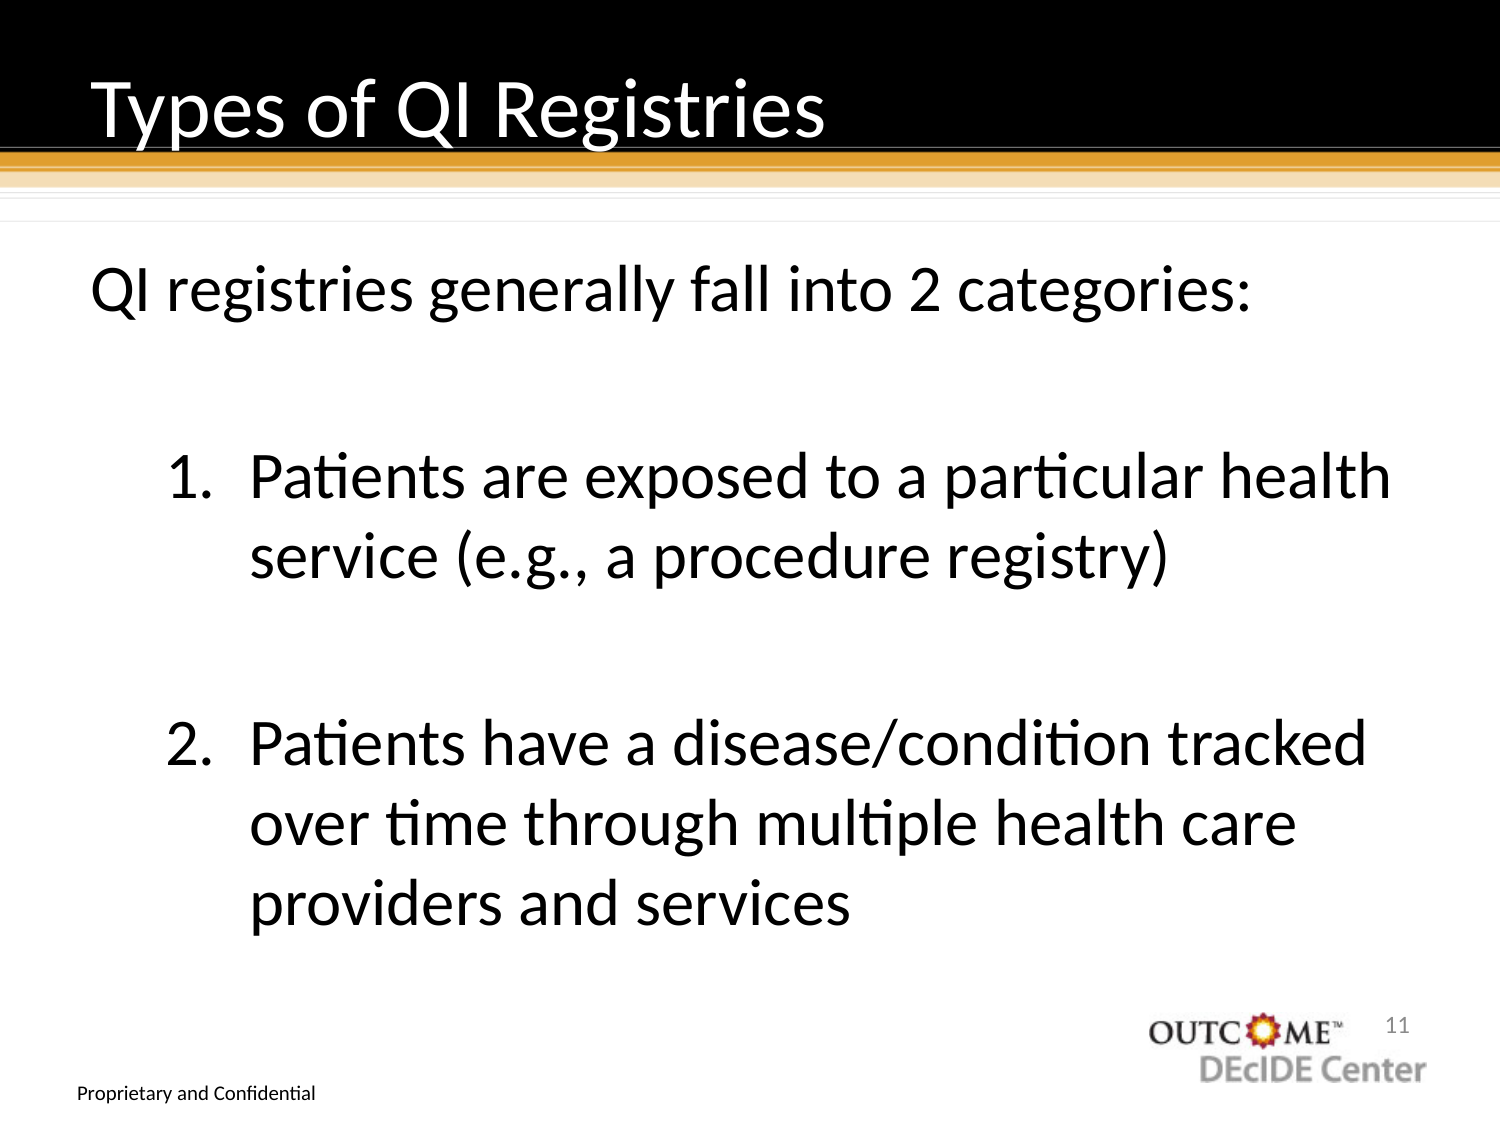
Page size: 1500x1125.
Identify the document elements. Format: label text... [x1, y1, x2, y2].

picture [1149, 1012, 1427, 1083]
list QI registries generally fall into 2 categories: Patients are exposed to a particular health service (e.g., a procedure registry) Patients have a disease/condition tracked over time through multiple health care providers and services [75, 237, 1425, 975]
slide_number 10 [1074, 999, 1425, 1048]
picture [0, 0, 1500, 223]
title Types of QI Registries [75, 45, 1425, 163]
